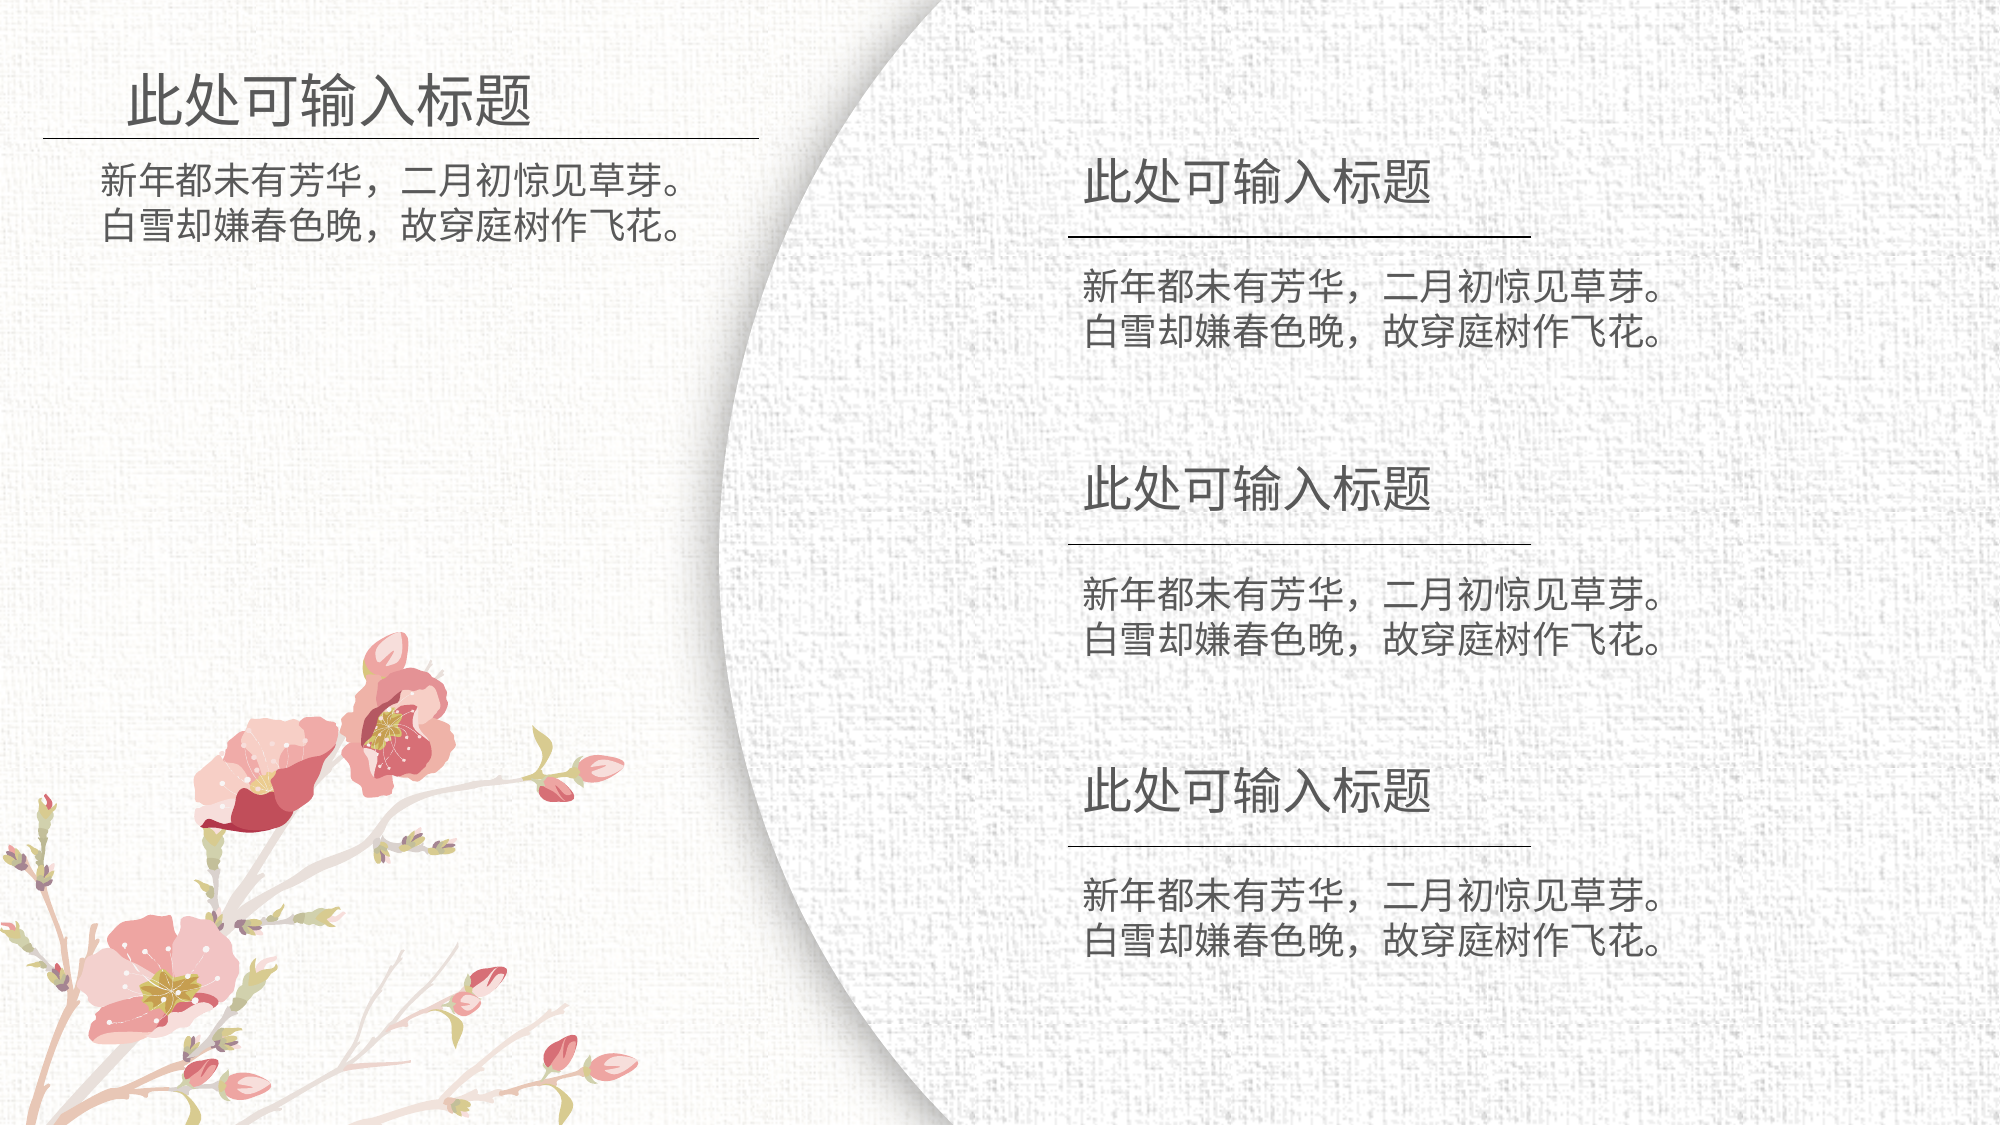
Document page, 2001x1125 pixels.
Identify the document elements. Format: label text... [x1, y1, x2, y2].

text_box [1067, 450, 1703, 670]
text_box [1067, 752, 1703, 972]
text_box [718, 0, 2000, 1125]
text_box 此处可输入标题 [110, 56, 673, 138]
picture [72, 559, 566, 1125]
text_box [1067, 142, 1703, 362]
text_box 新年都未有芳华，二月初惊见草芽。 白雪却嫌春色晚，故穿庭树作飞花。 [86, 149, 716, 255]
